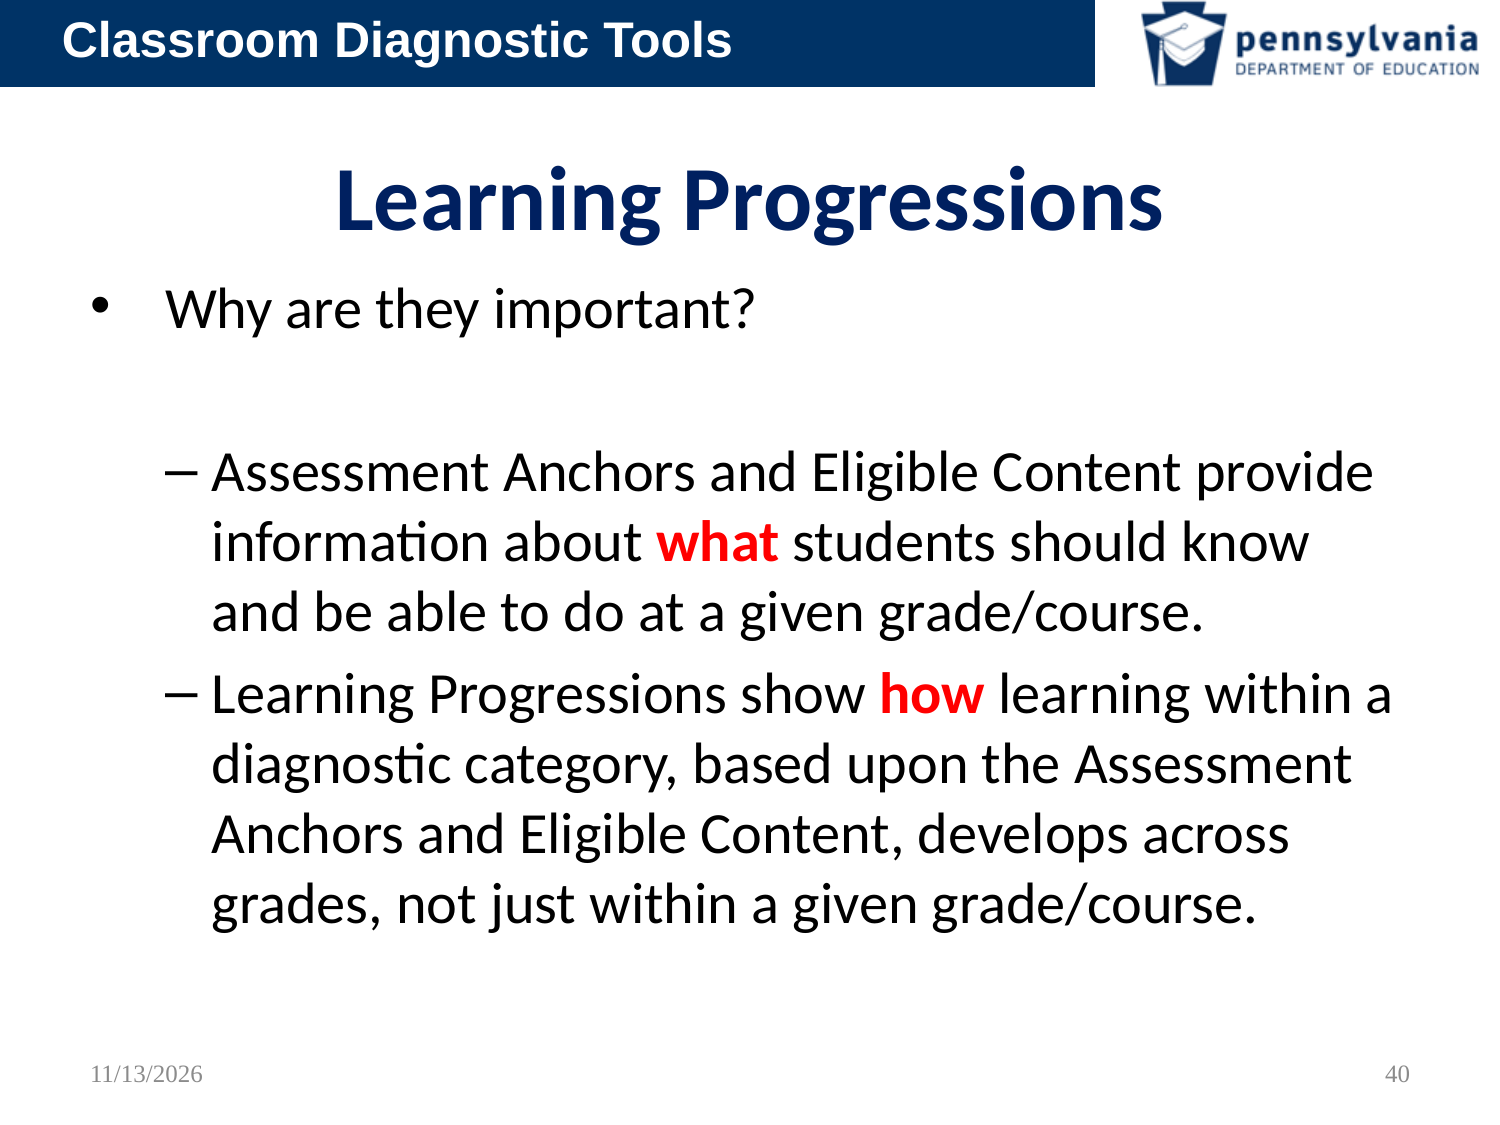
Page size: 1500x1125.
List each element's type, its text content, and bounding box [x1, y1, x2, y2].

picture [1134, 0, 1485, 90]
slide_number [75, 1042, 425, 1103]
title Learning Progressions [74, 44, 1426, 233]
list Why are they important? Assessment Anchors and Eligible Content provide information about what students should know and be able to do at a given grade/course. Learning Progressions show how learning within a diagnostic category, based upon the Assessment Anchors and Eligible Content, develops across grades, not just within a given grade/course. [74, 262, 1426, 1006]
slide_number 40 [1074, 1042, 1425, 1103]
